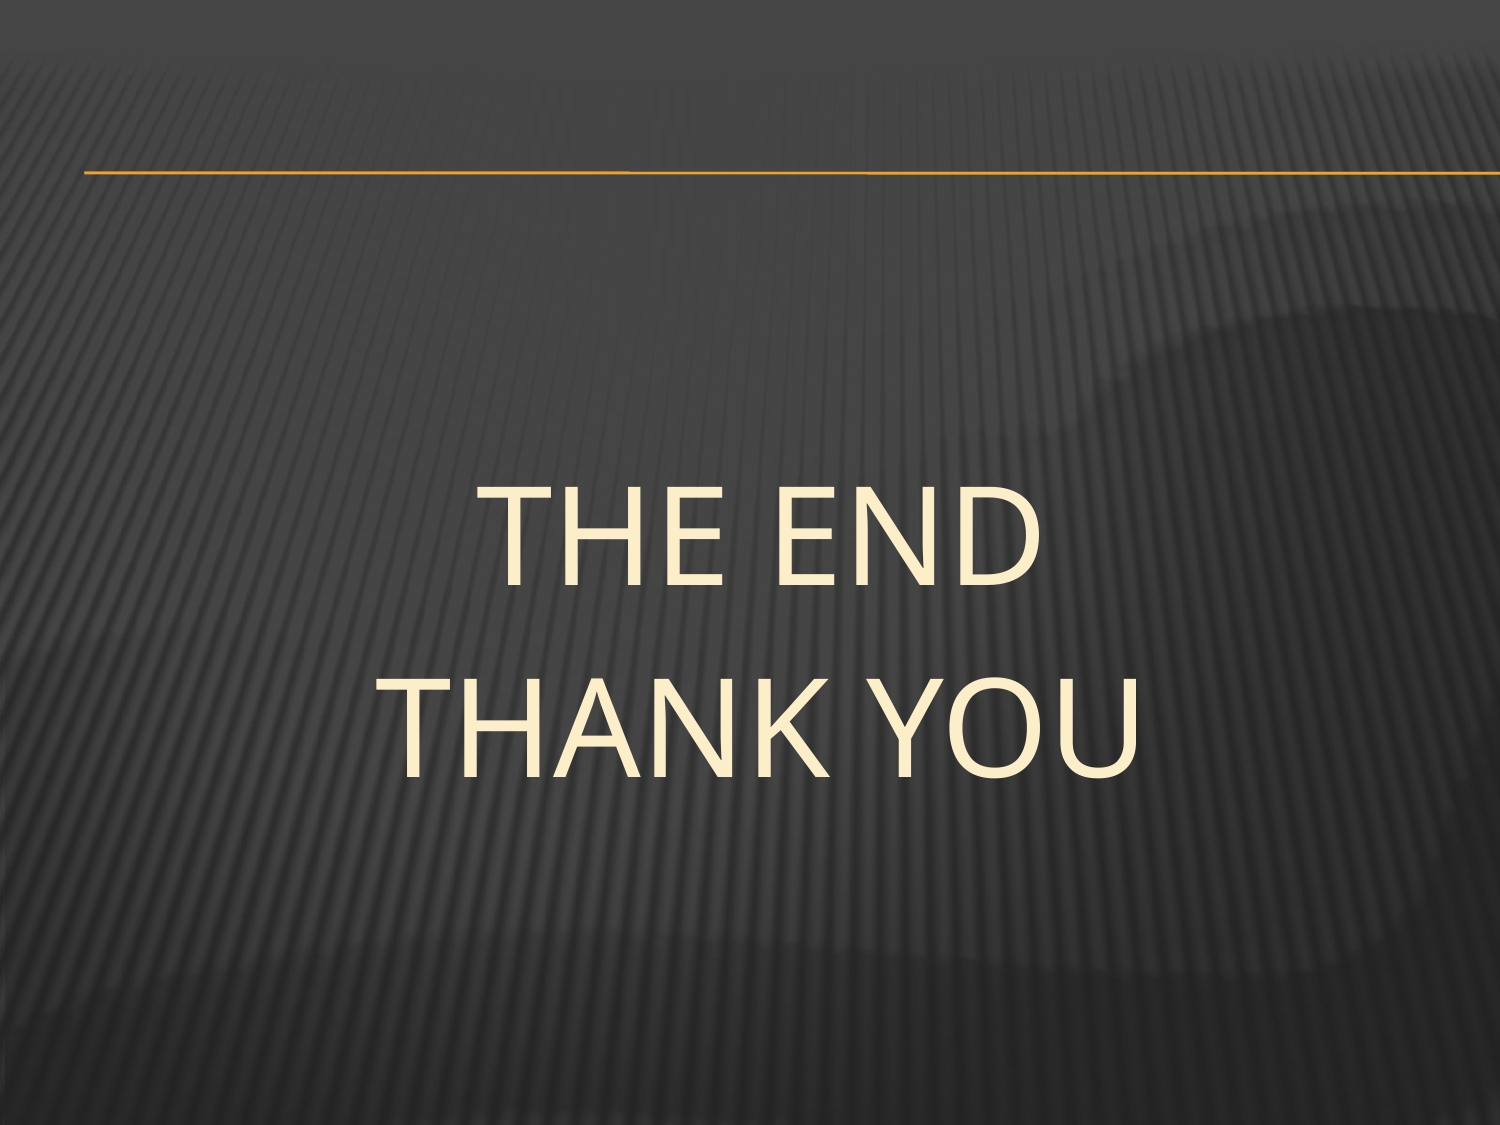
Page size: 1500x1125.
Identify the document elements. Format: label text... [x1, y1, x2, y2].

list THE END THANK YOU [50, 254, 1475, 998]
